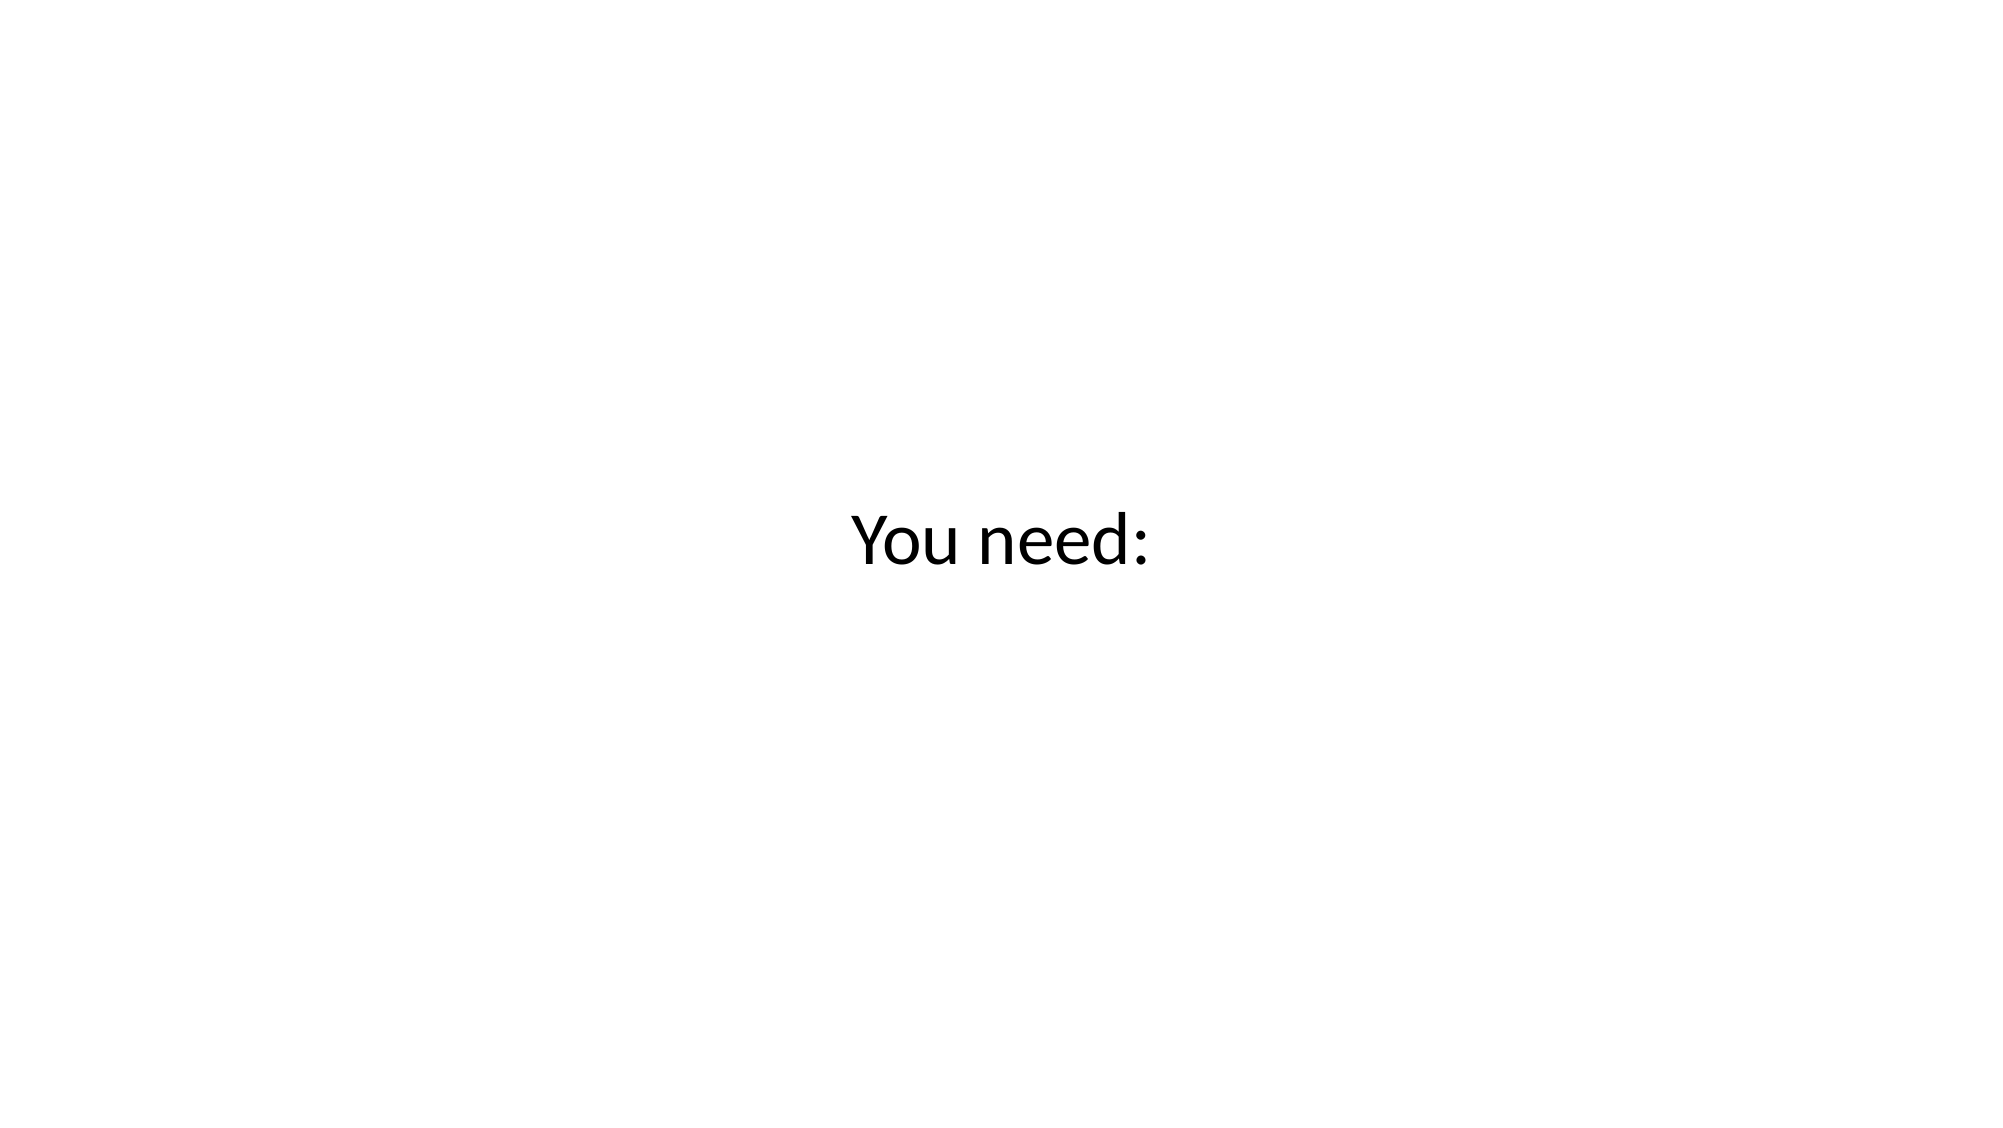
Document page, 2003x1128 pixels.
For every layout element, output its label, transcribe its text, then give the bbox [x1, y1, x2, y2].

title You need: [149, 287, 1853, 782]
